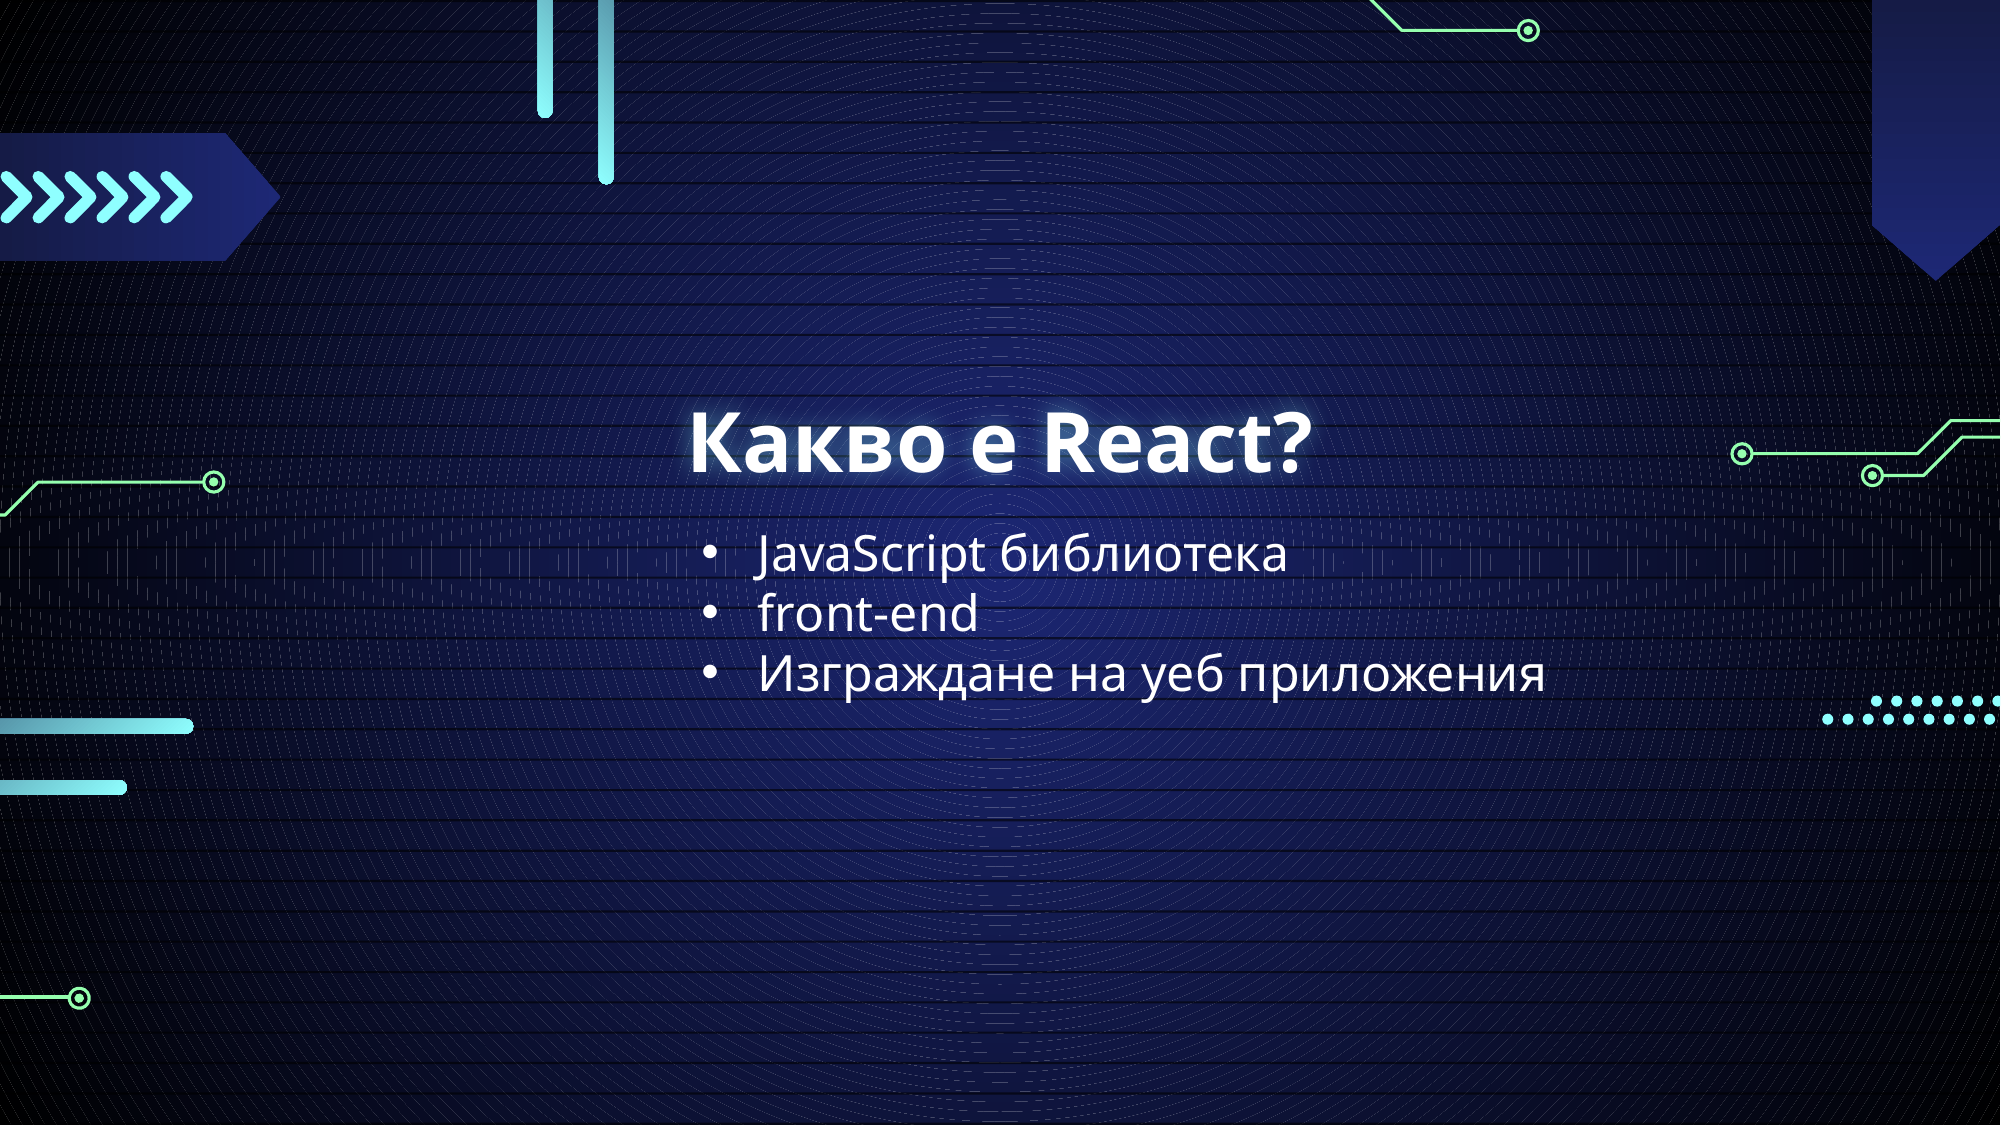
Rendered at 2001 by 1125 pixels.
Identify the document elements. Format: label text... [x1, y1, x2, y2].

title Какво е React? [524, 376, 1476, 503]
subtitle JavaScript библиотека front-end Изграждане на уеб приложения [663, 506, 1614, 765]
